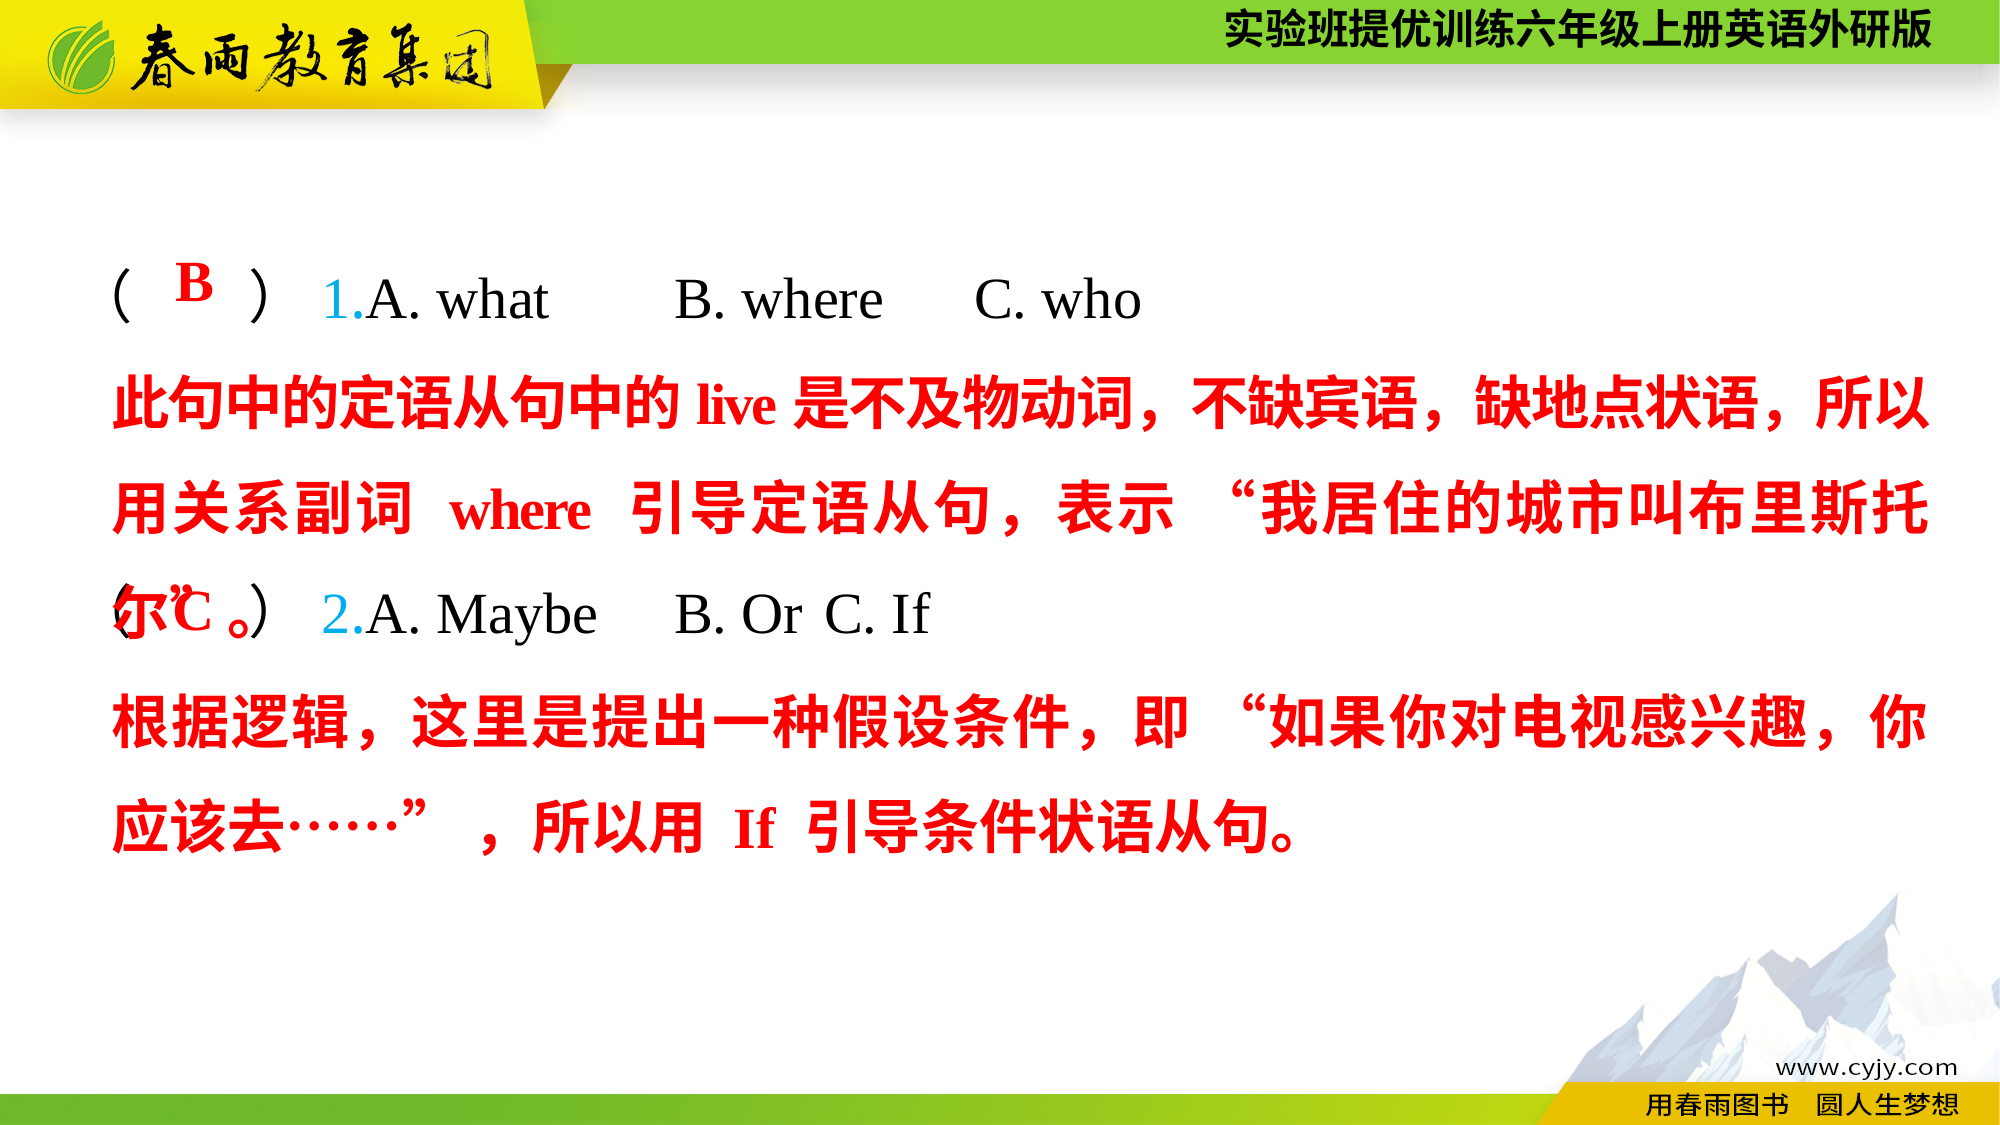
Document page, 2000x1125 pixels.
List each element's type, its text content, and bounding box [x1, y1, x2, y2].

list （ ）1.A. what B. where C. who （ ）2.A. Maybe B. Or C. If [59, 218, 1944, 857]
text_box B [161, 236, 244, 321]
text_box 此句中的定语从句中的live是不及物动词，不缺宾语，缺地点状语，所以用关系副词 where 引导定语从句，表示 “我居住的城市叫布里斯托尔”。 [96, 323, 1944, 642]
text_box 根据逻辑，这里是提出一种假设条件，即 “如果你对电视感兴趣，你应该去……” ，所以用 If 引导条件状语从句。 [96, 642, 1944, 868]
picture [0, 0, 2000, 1125]
